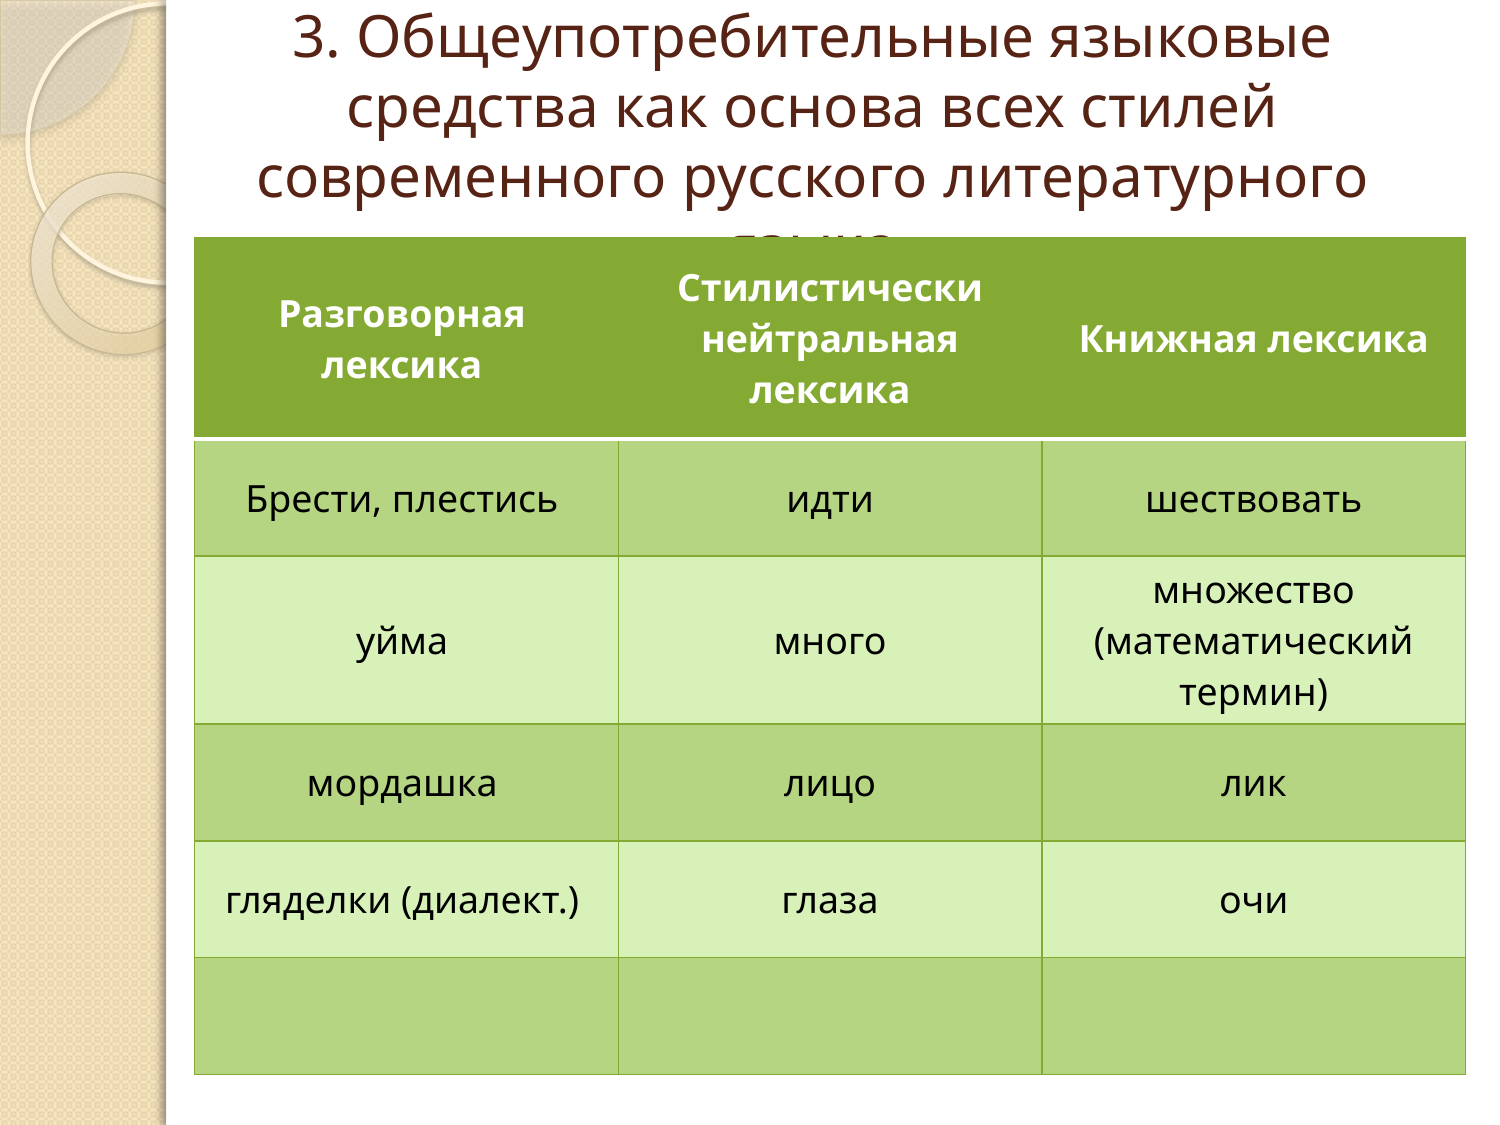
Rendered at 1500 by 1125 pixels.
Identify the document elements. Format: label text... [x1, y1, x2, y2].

table_cell идти [619, 441, 1041, 555]
table_cell [619, 958, 1041, 1074]
table_header Книжная лексика [1043, 238, 1465, 437]
table_cell шествовать [1043, 441, 1465, 555]
table_cell глаза [619, 842, 1041, 957]
table_cell мордашка [195, 725, 618, 840]
table_cell много [619, 557, 1041, 723]
table_cell очи [1043, 842, 1465, 957]
table_cell уйма [195, 557, 618, 723]
table_cell множество (математический термин) [1043, 557, 1465, 723]
table_header Разговорная лексика [195, 238, 618, 437]
table_cell [195, 958, 618, 1074]
table_header Стилистически нейтральная лексика [619, 238, 1041, 437]
table_cell гляделки (диалект.) [195, 842, 618, 957]
table_cell [1043, 958, 1465, 1074]
table_cell лицо [619, 725, 1041, 840]
table_cell лик [1043, 725, 1465, 840]
table_cell Брести, плестись [195, 441, 618, 555]
title 3. Общеупотребительные языковые средства как основа всех стилей современного русского литературного языка [159, 45, 1466, 233]
